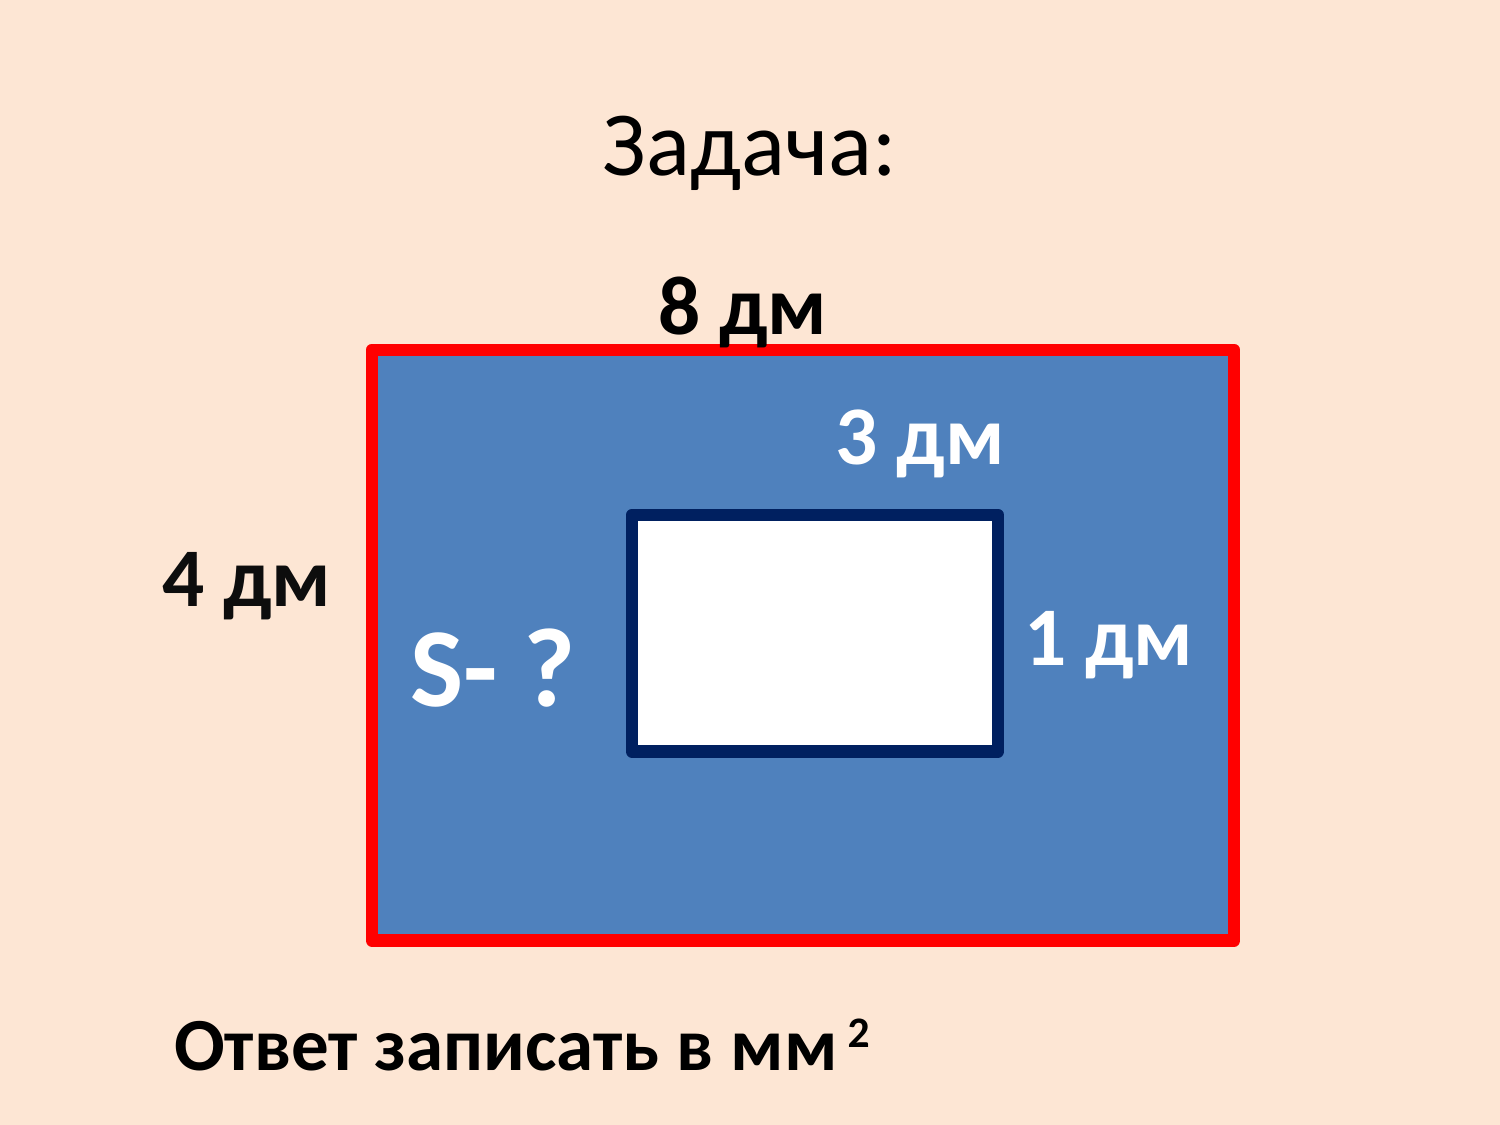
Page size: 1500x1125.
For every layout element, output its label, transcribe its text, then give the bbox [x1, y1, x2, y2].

text_box S- ? [395, 586, 597, 736]
text_box 4 дм [147, 515, 408, 630]
text_box [630, 513, 1000, 753]
text_box 1 дм [1009, 574, 1211, 689]
text_box Ответ записать в мм 2 [159, 987, 1317, 1093]
text_box 3 дм [820, 373, 1057, 489]
text_box 8 дм [643, 243, 963, 359]
title Задача: [75, 45, 1425, 233]
text_box [370, 348, 1236, 943]
